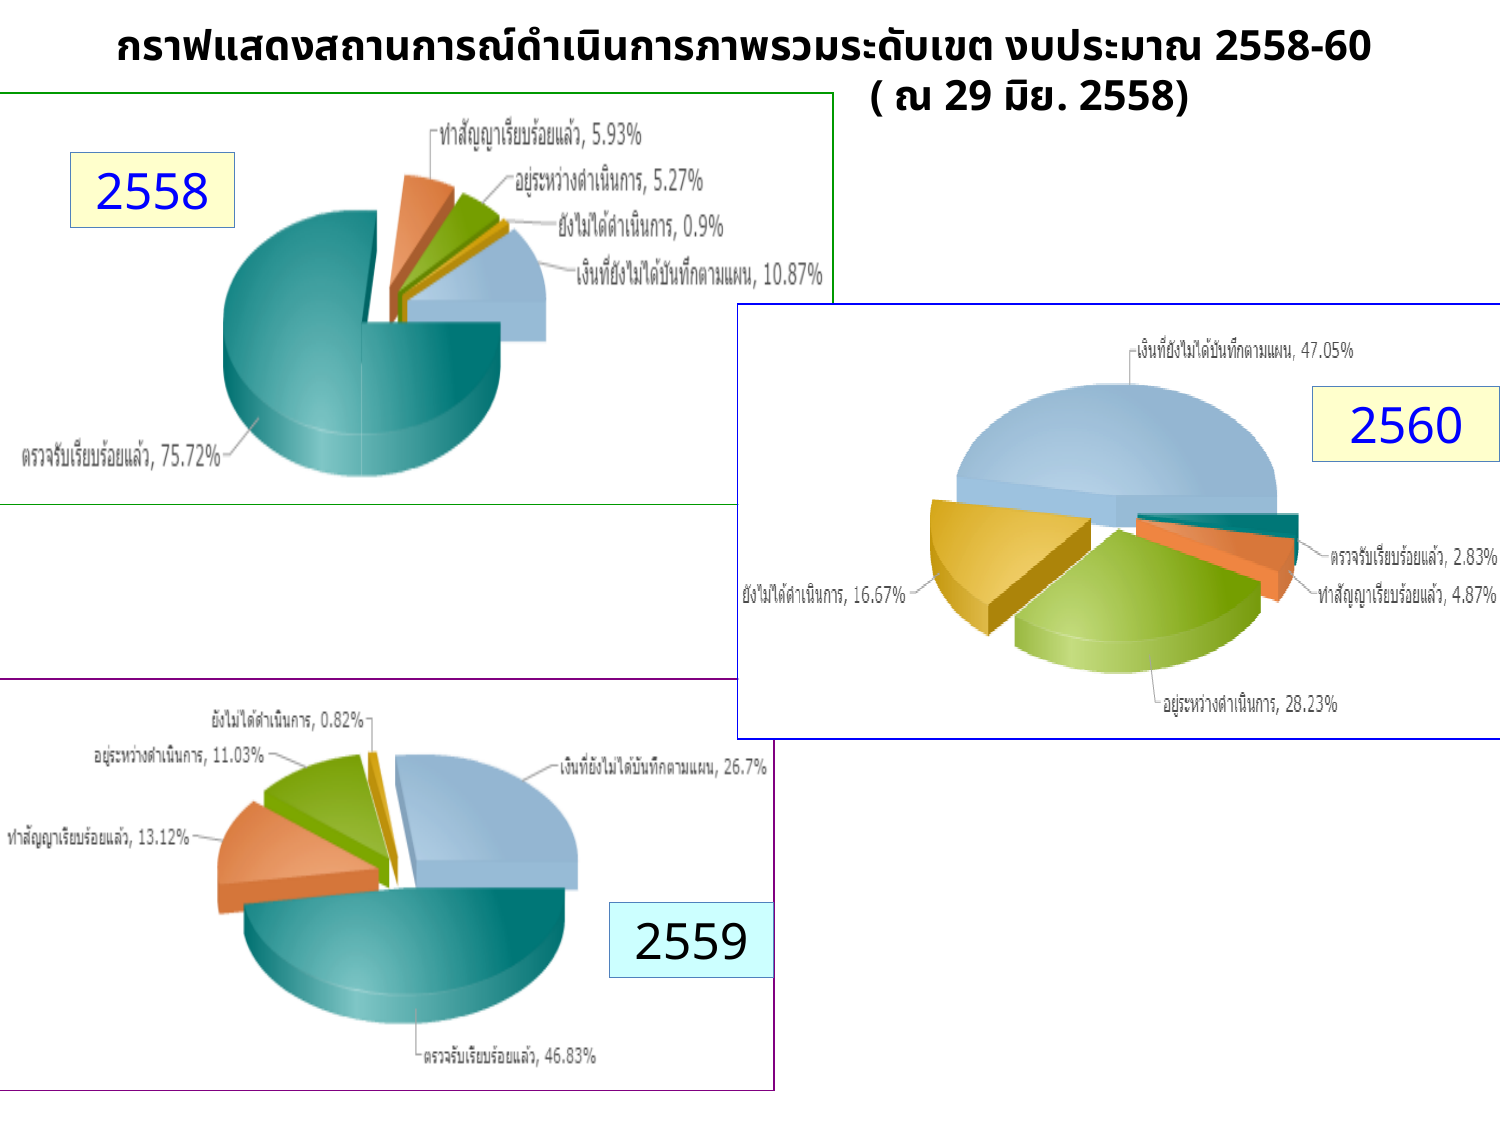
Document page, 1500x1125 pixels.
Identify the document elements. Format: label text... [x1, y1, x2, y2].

picture [0, 93, 1500, 1091]
text_box กราฟแสดงสถานการณ์ดำเนินการภาพรวมระดับเขต งบประมาณ 2558-60 ( ณ 29 มิย. 2558) [0, 11, 1500, 127]
